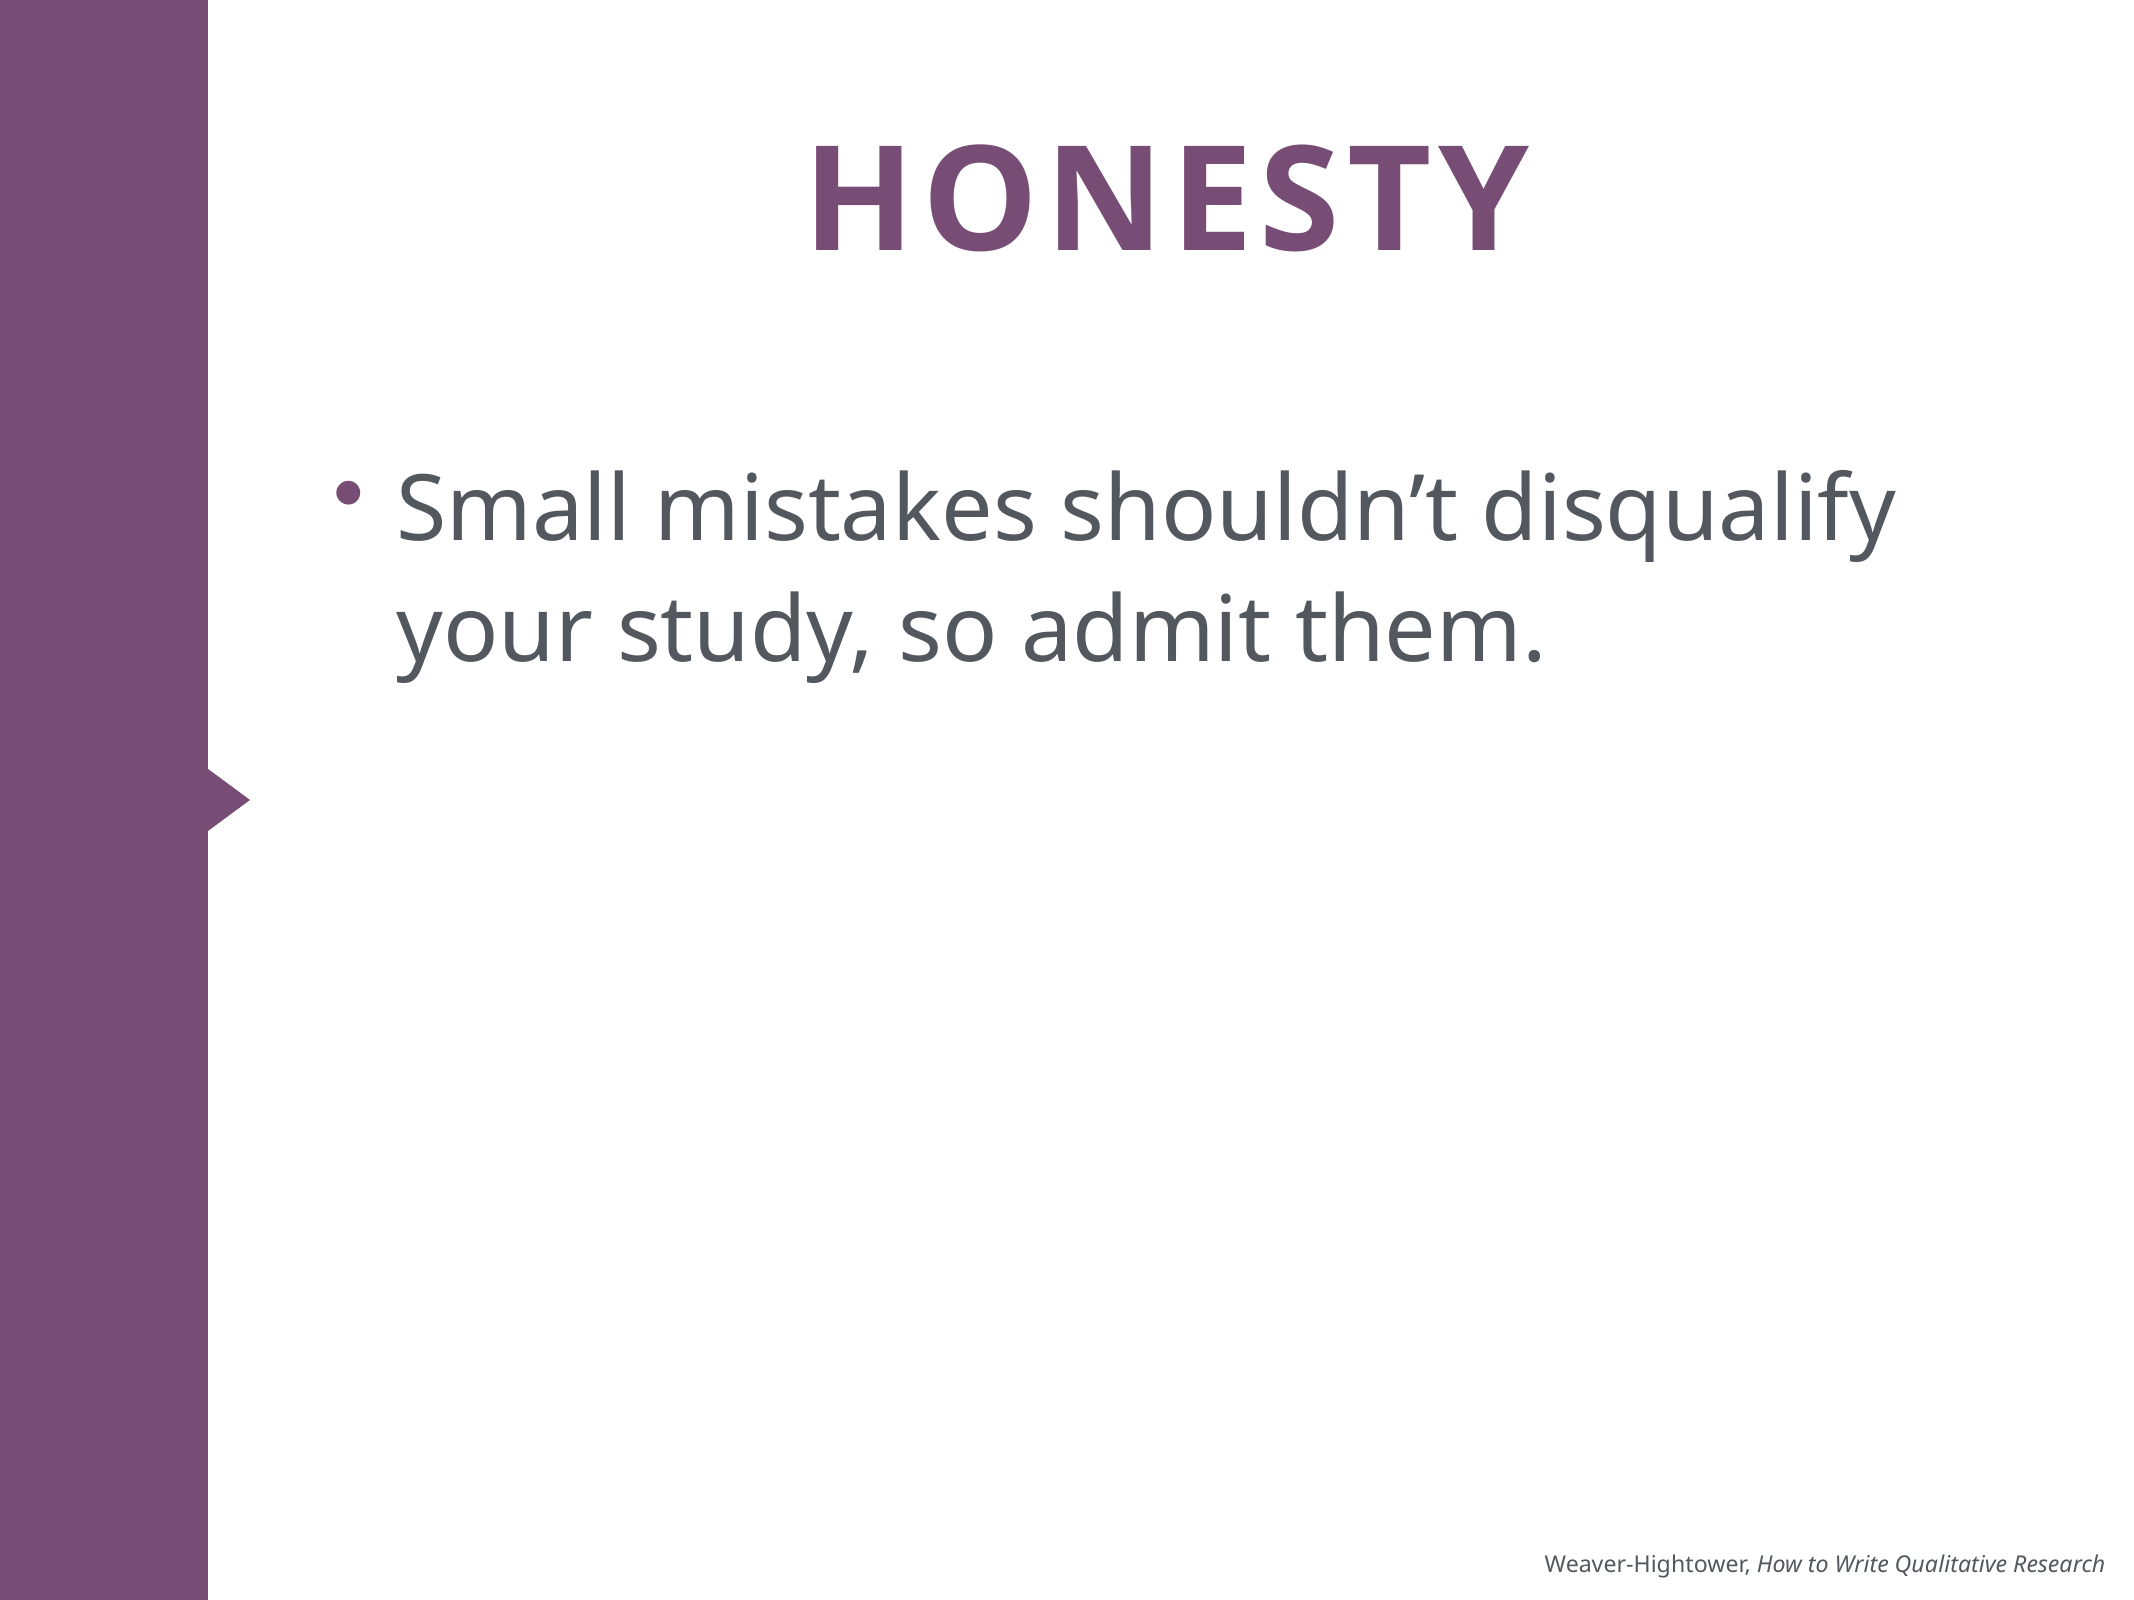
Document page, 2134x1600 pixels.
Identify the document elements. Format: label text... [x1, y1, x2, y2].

list Small mistakes shouldn’t disqualify your study, so admit them. [333, 437, 2002, 1386]
title Honesty [333, 103, 2002, 314]
